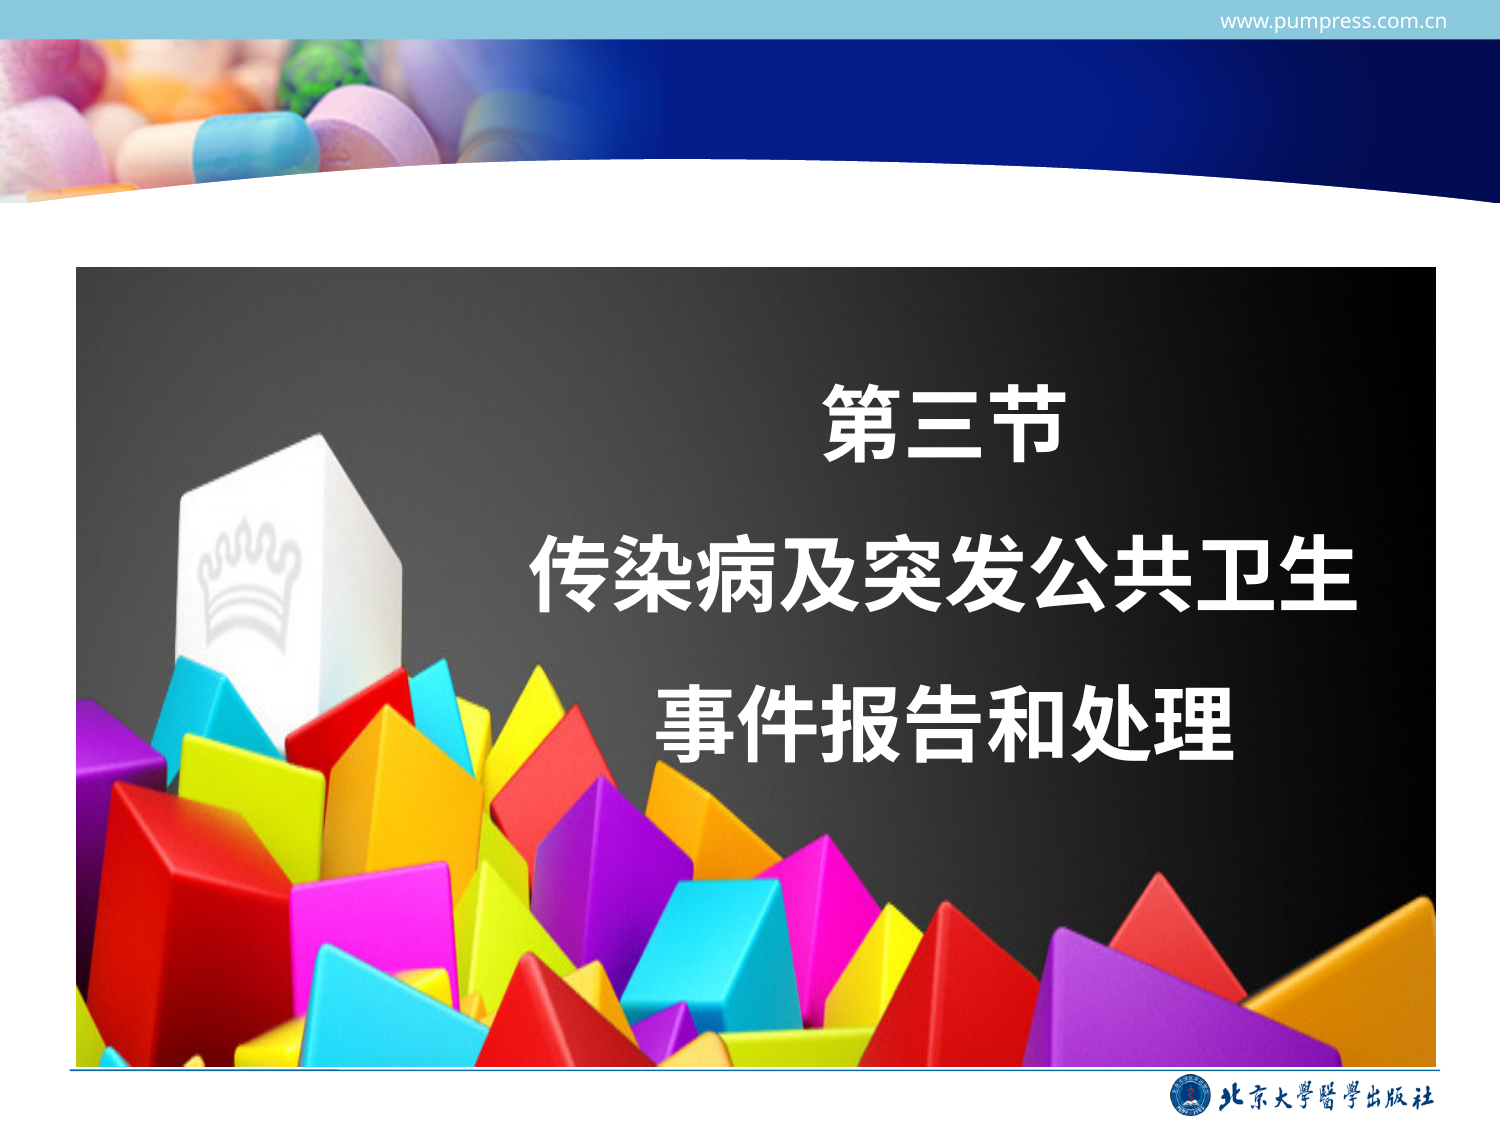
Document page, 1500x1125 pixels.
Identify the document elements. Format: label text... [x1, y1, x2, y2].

picture [1170, 1074, 1436, 1118]
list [76, 266, 1436, 1067]
slide_number www.pumpress.com.cn [1024, 0, 1463, 38]
picture [0, 40, 1500, 203]
